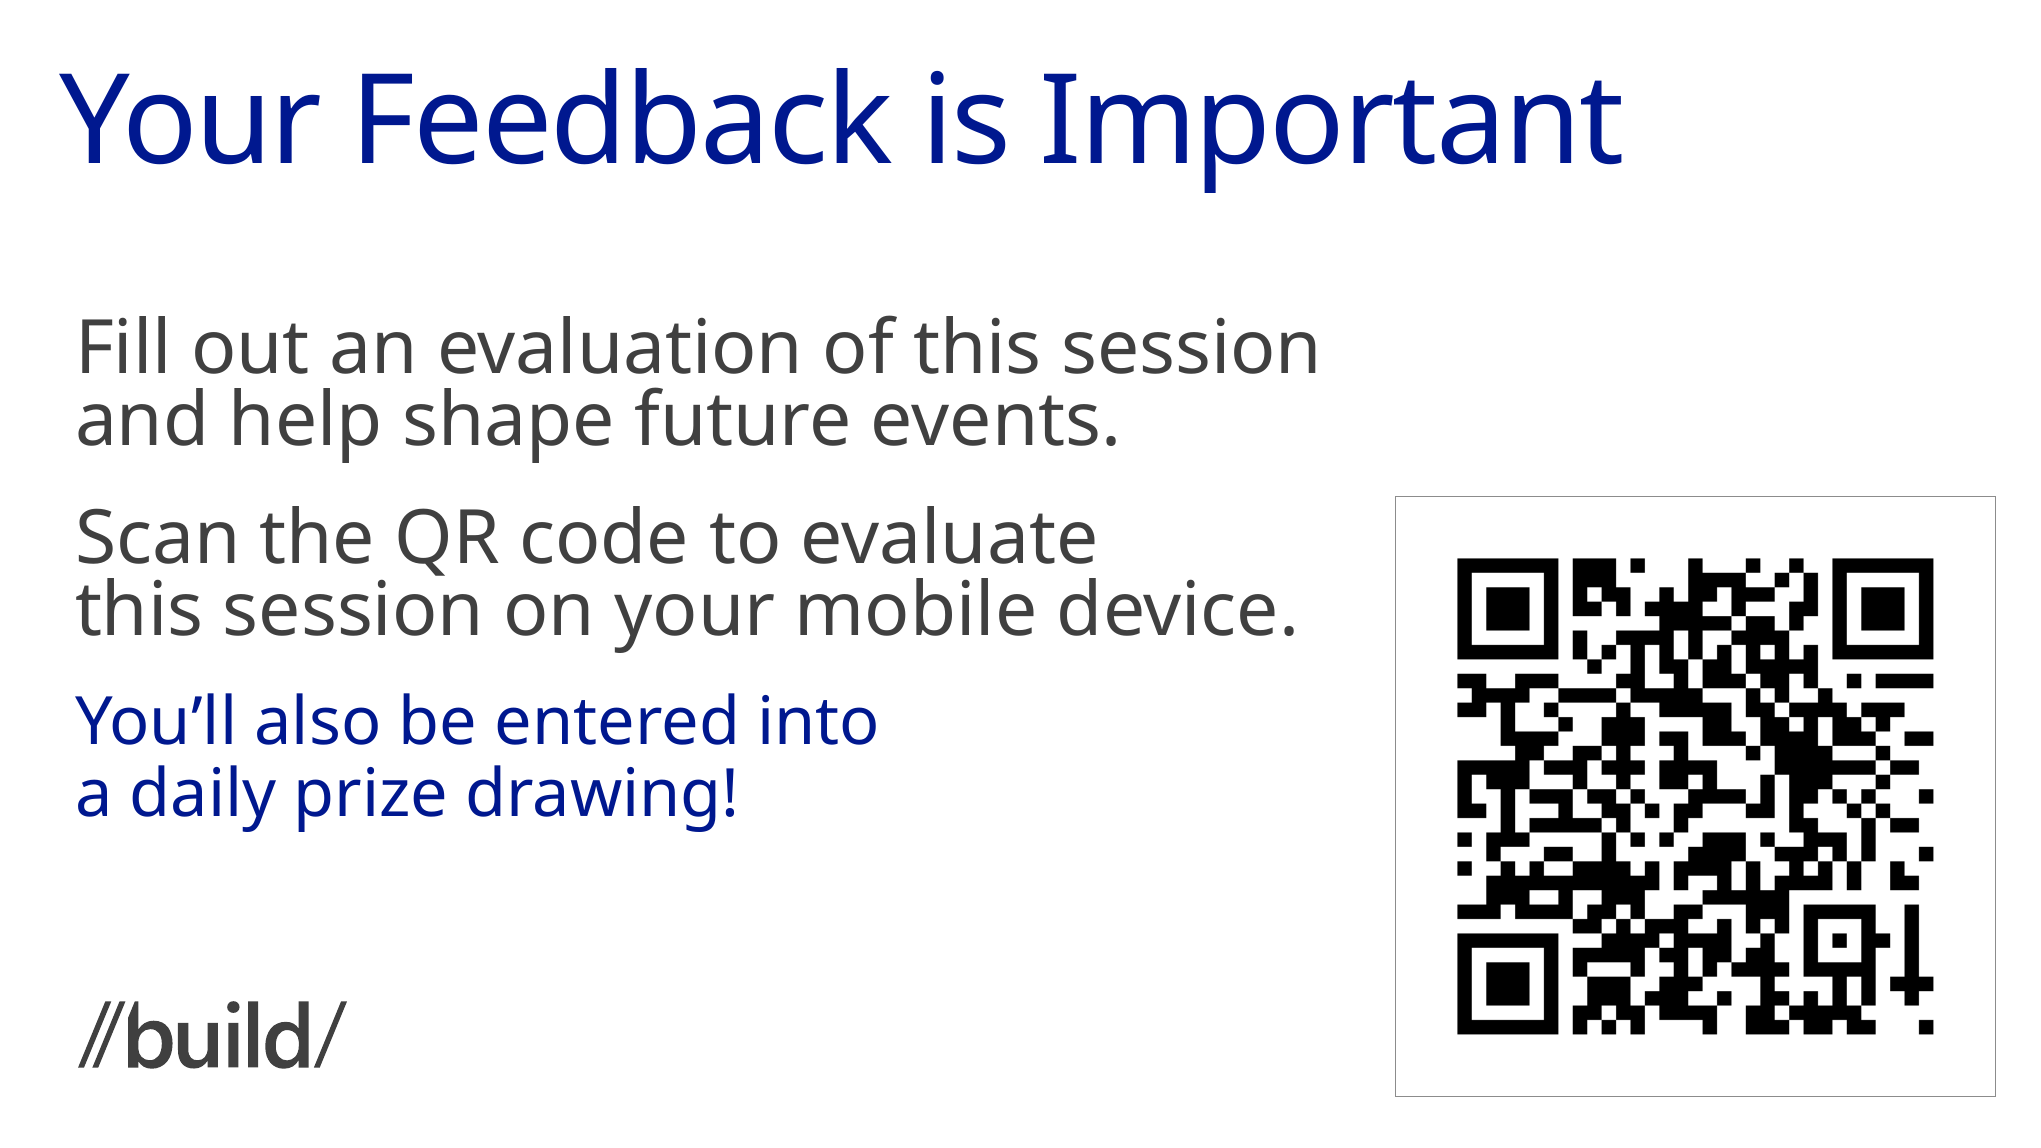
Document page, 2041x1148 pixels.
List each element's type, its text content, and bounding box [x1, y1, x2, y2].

text_box [248, 1001, 259, 1068]
text_box [227, 1001, 240, 1013]
text_box [78, 1001, 112, 1068]
text_box Fill out an evaluation of this session and help shape future events. Scan the QR code to evaluate this session on your mobile device. You’ll also be entered into a daily prize drawing! [45, 291, 1995, 649]
picture [1394, 496, 1996, 1097]
text_box [228, 1022, 239, 1068]
text_box [177, 1022, 218, 1069]
text_box [313, 1001, 348, 1068]
text_box Your Feedback is Important [45, 48, 1996, 199]
text_box [265, 1001, 309, 1069]
text_box [128, 1001, 173, 1069]
text_box [92, 1001, 126, 1068]
